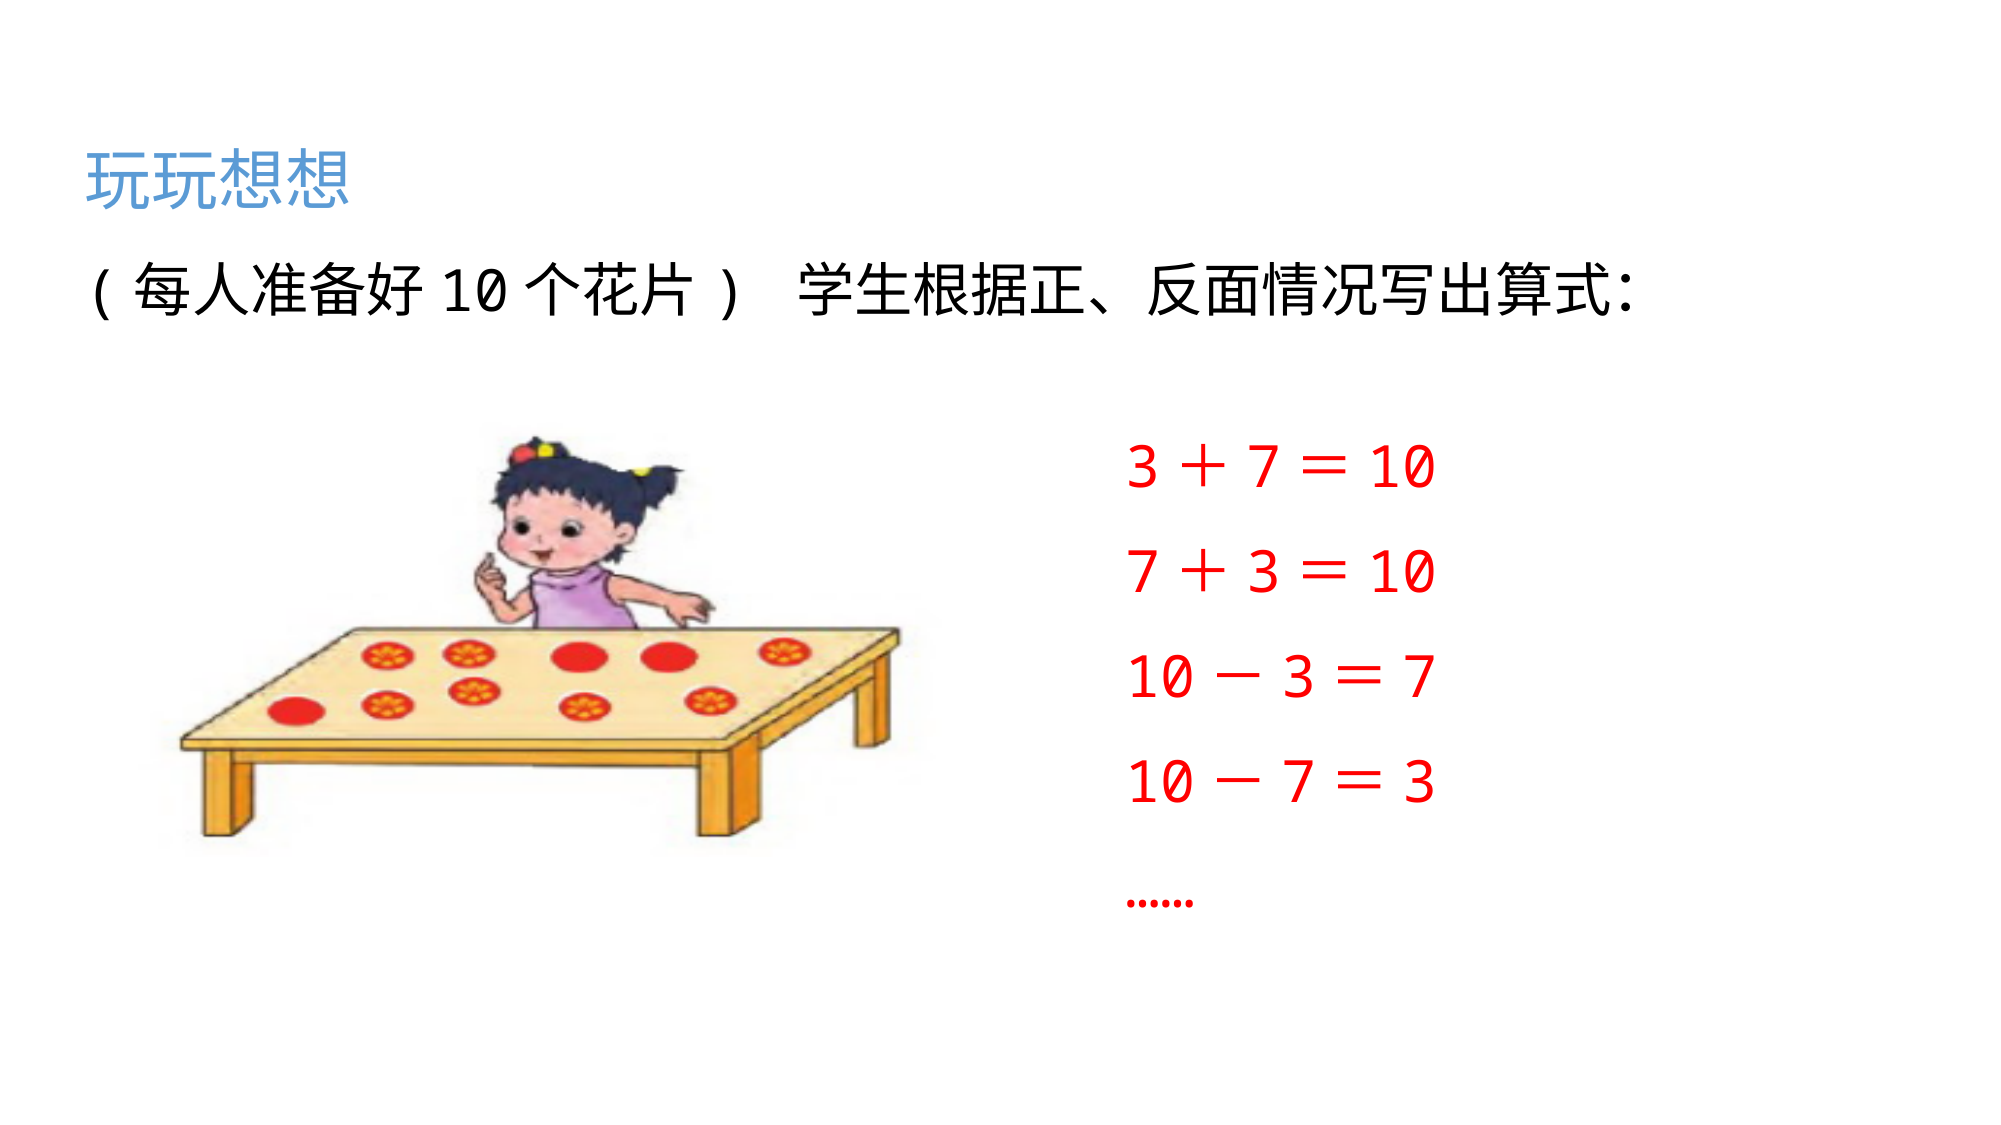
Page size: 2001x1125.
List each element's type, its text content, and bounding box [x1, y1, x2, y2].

picture [119, 422, 947, 857]
text_box 3＋7＝10 7＋3＝10 10－3＝7 10－7＝3 …… [1110, 386, 1781, 927]
text_box 玩玩想想 (每人准备好10个花片) 学生根据正、反面情况写出算式： [70, 91, 1711, 331]
